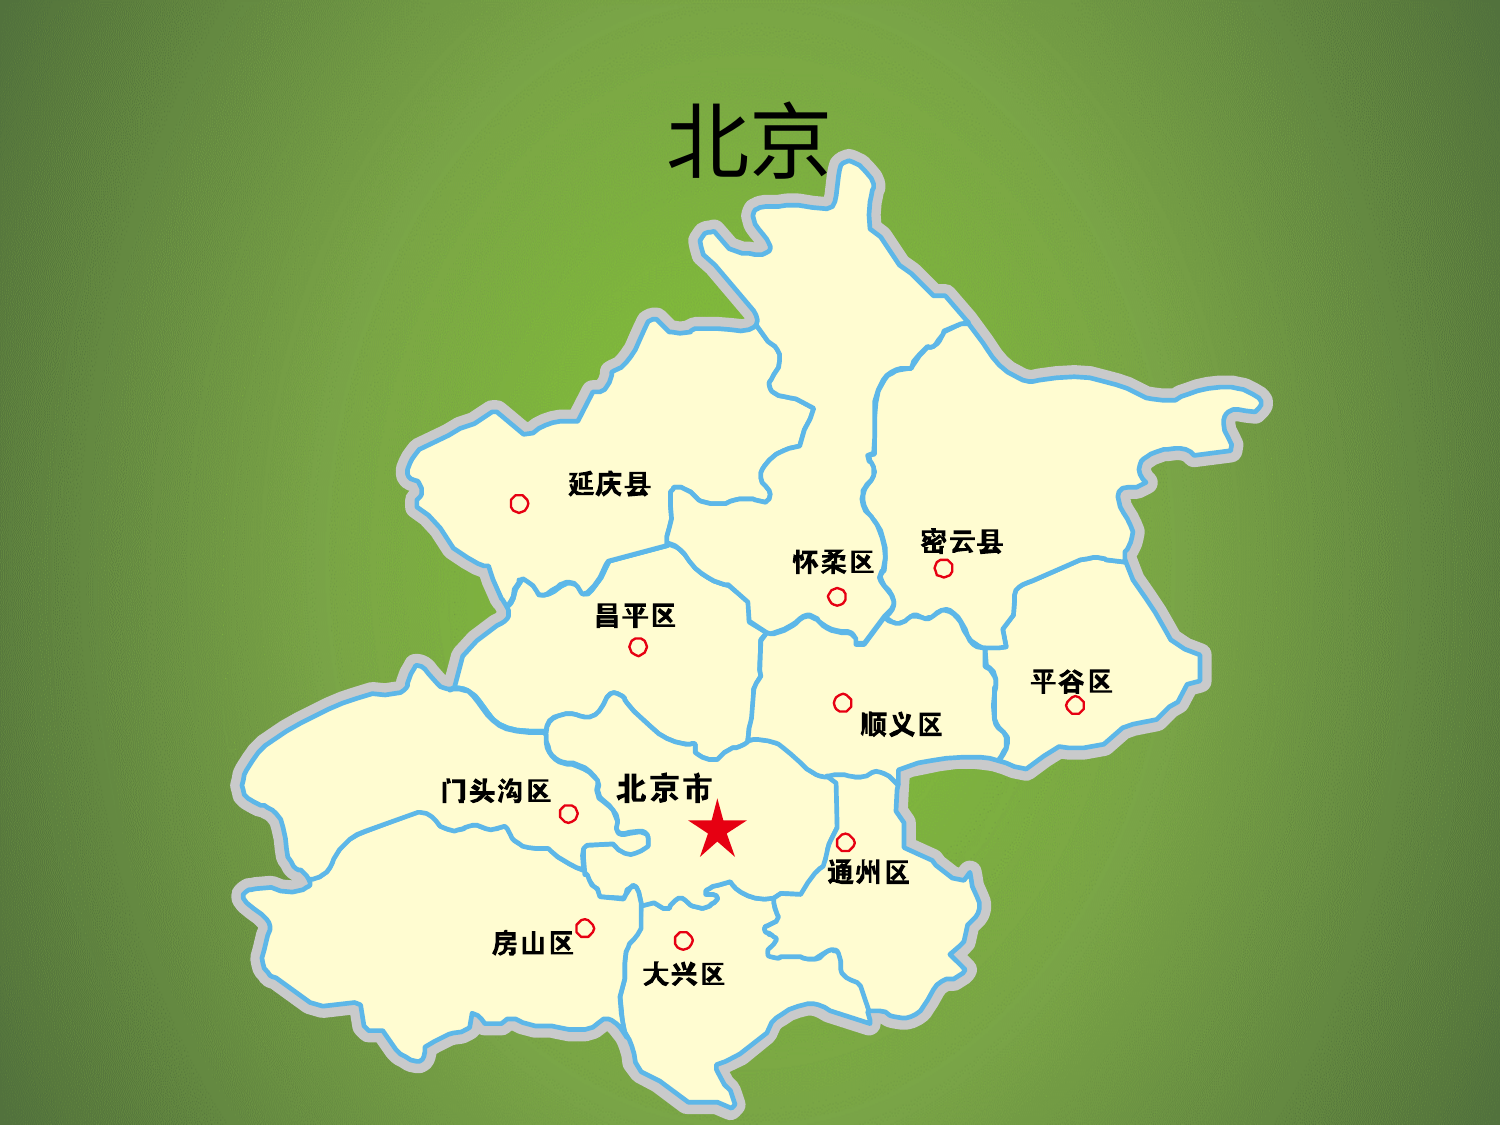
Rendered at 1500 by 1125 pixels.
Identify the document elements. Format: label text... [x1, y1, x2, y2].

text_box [229, 148, 1274, 1123]
text_box [0, 0, 1500, 1125]
title 北京 [75, 45, 1425, 233]
